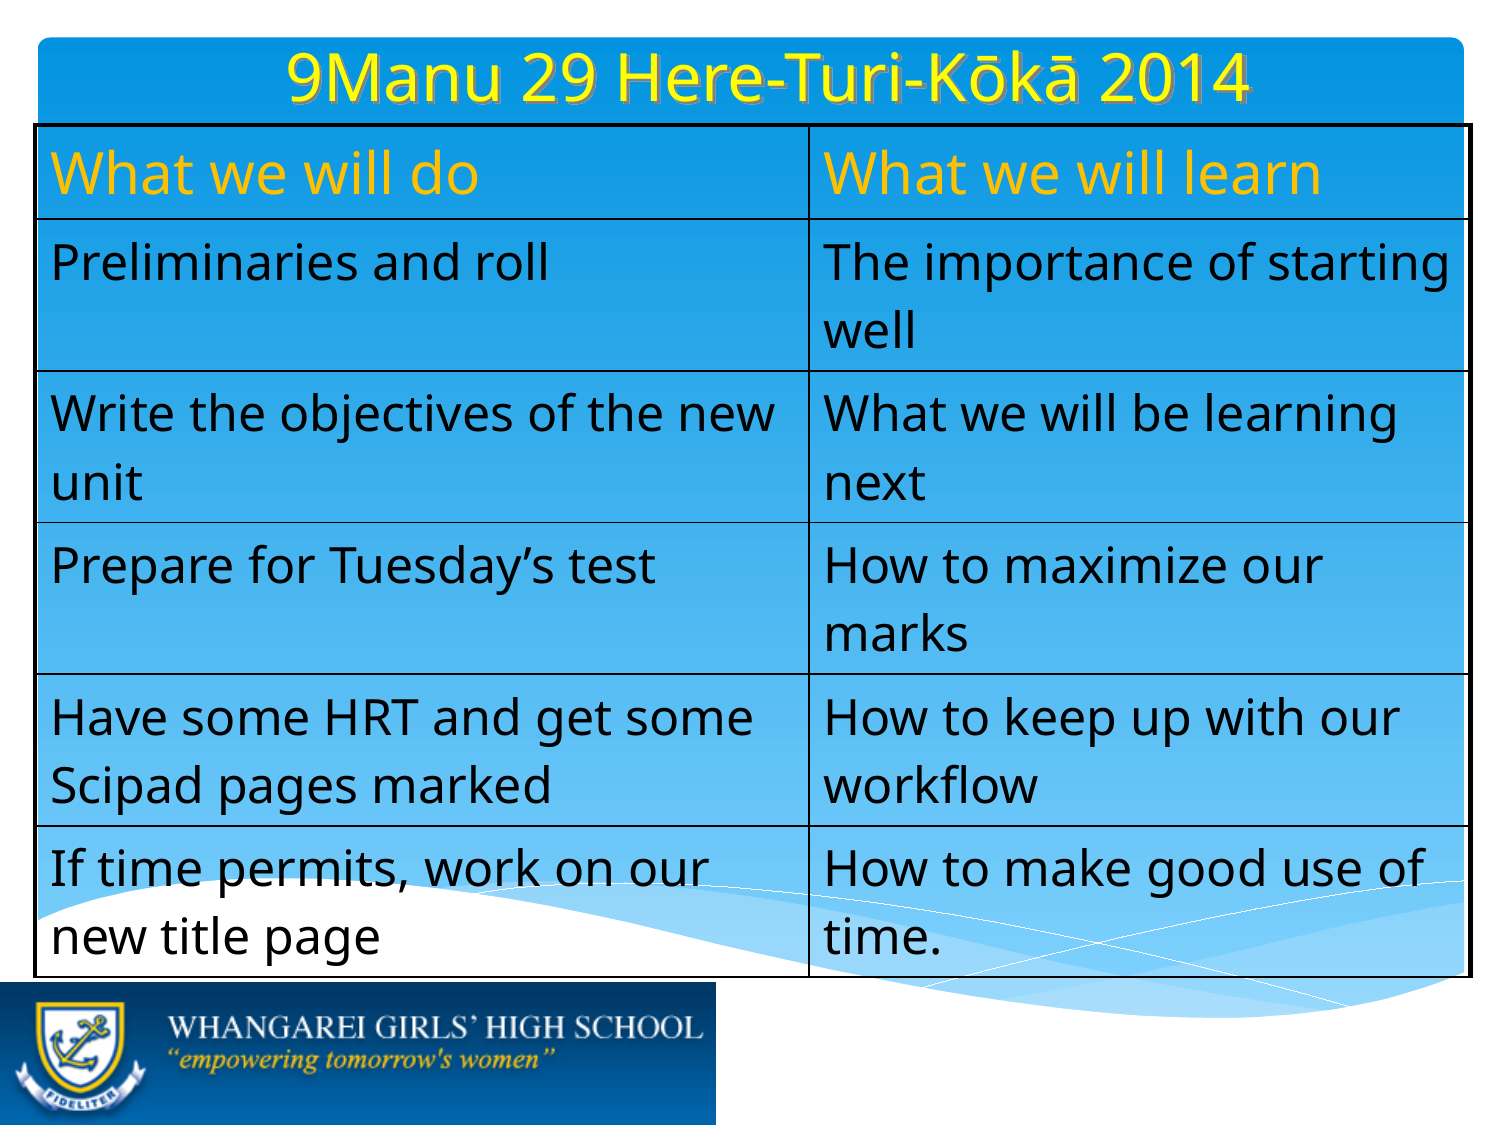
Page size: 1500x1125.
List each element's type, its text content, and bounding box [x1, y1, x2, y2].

table_cell What we will be learning next [810, 372, 1468, 522]
table_cell Have some HRT and get some Scipad pages marked [37, 675, 808, 825]
table_cell Preliminaries and roll [37, 220, 808, 370]
table_cell The importance of starting well [810, 220, 1468, 370]
table_cell If time permits, work on our new title page [37, 827, 808, 976]
table_header What we will learn [810, 127, 1468, 218]
table_cell How to maximize our marks [810, 523, 1468, 673]
table_header What we will do [37, 127, 808, 218]
text_box 9Manu 29 Here-Turi-Kōkā 2014 [162, 24, 1375, 123]
table_cell Write the objectives of the new unit [37, 372, 808, 522]
table_cell How to keep up with our workflow [810, 675, 1468, 825]
picture [0, 982, 716, 1125]
table_cell Prepare for Tuesday’s test [37, 523, 808, 673]
table_cell How to make good use of time. [810, 827, 1468, 976]
